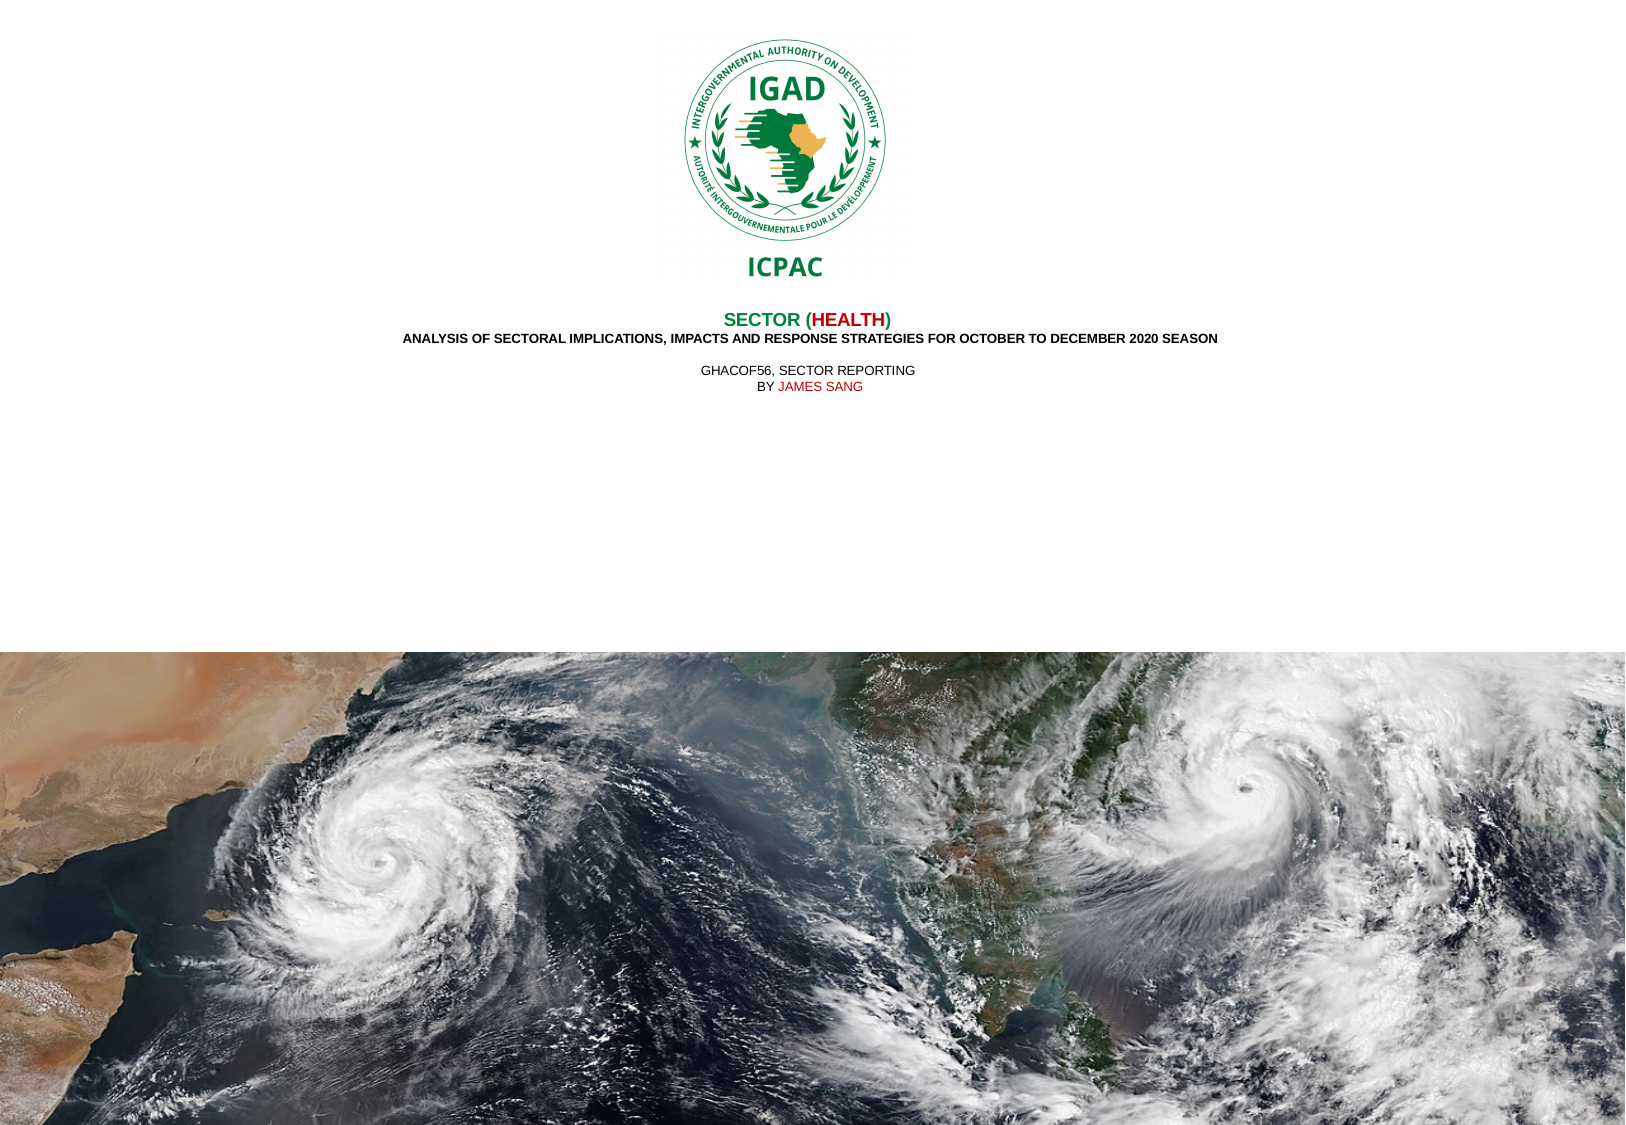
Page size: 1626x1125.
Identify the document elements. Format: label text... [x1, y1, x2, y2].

picture [0, 652, 1625, 1125]
picture [662, 37, 908, 280]
title SECTOR (HEALTH) Analysis OF sectoral IMPLICATIONS, impacts and RESPONSE strategies for October to December 2020 season ghacof56, Sector reporting by James Sang [37, 299, 1583, 420]
